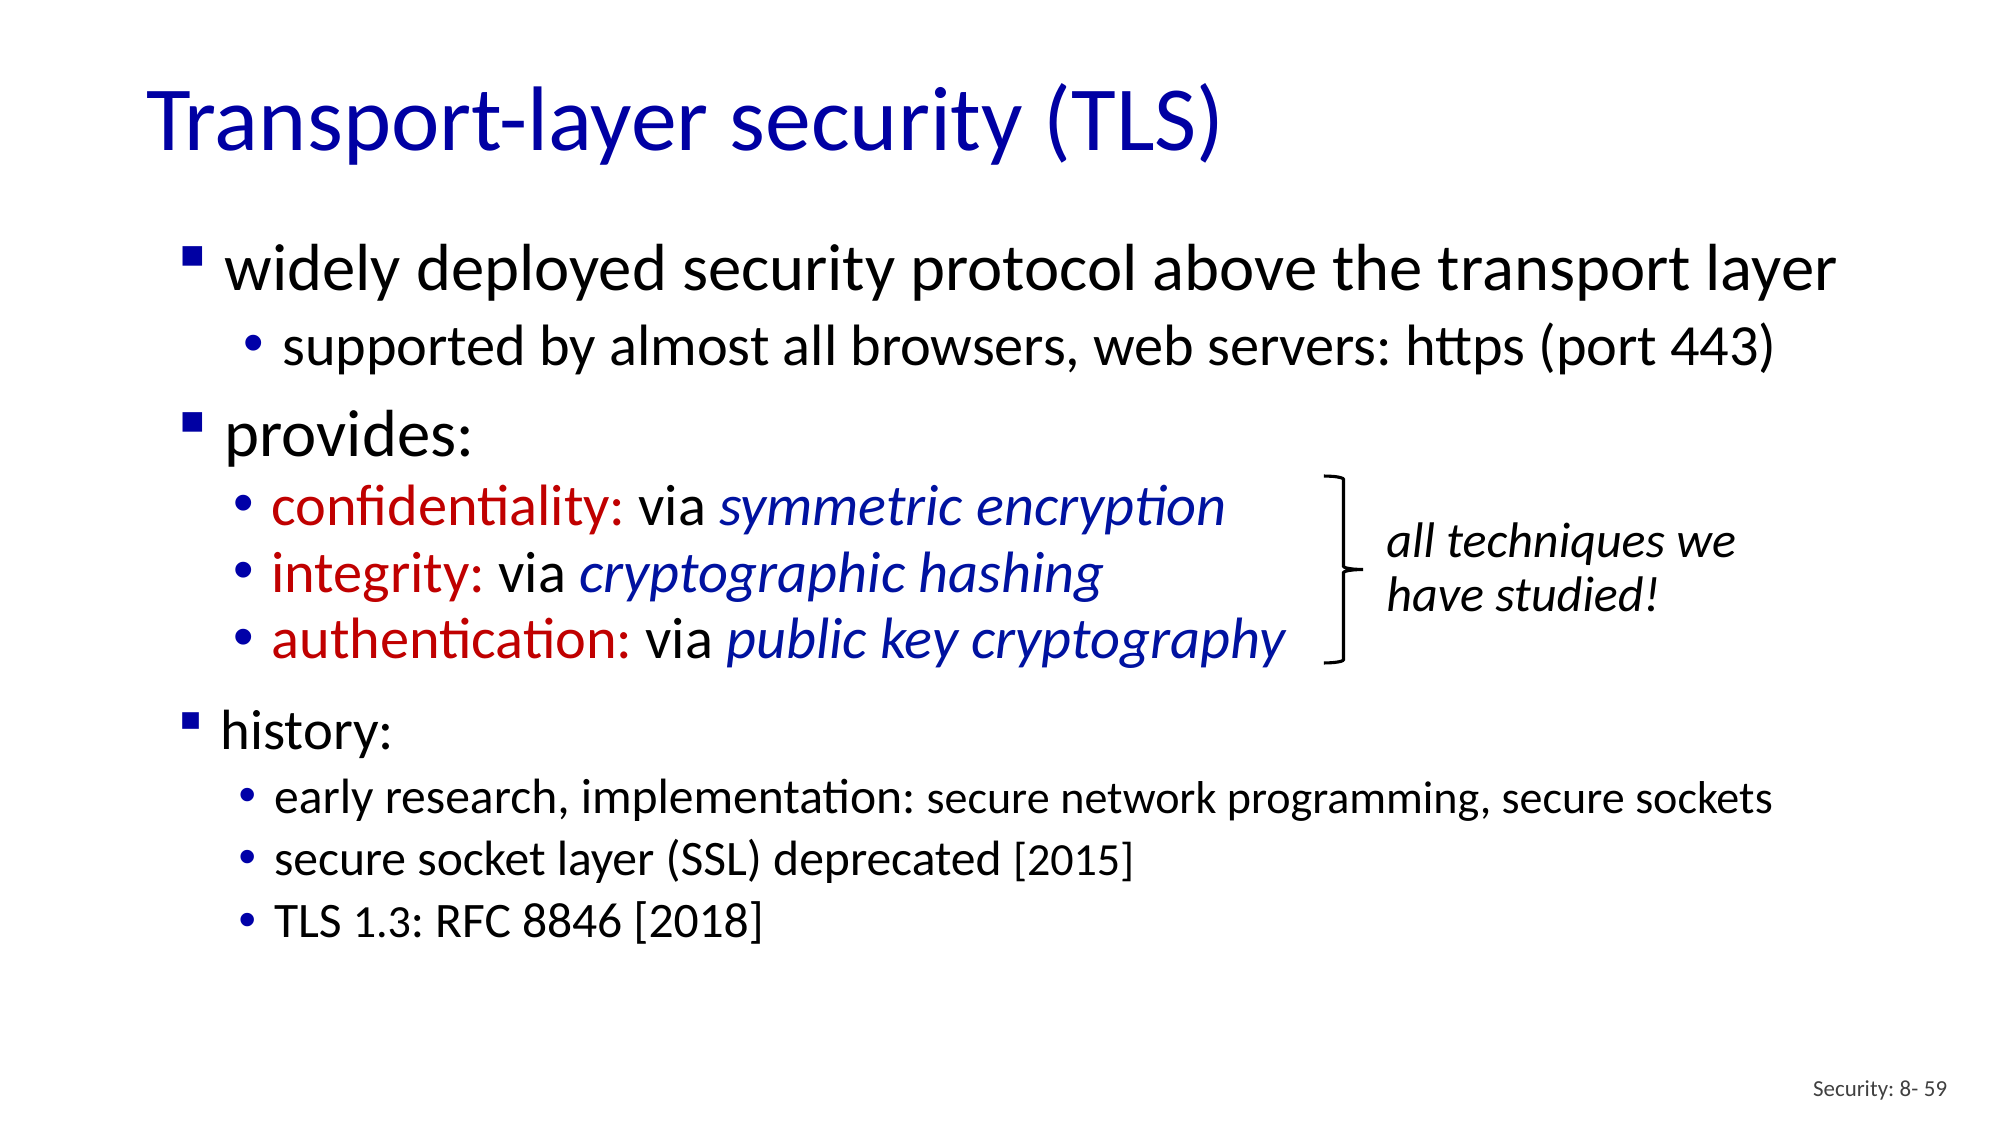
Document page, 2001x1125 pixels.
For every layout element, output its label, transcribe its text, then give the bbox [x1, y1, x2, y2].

slide_number Security: 8- 59 [1512, 1056, 1963, 1117]
title Transport-layer security (TLS) [131, 47, 1856, 195]
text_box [1323, 476, 1850, 663]
text_box history: early research, implementation: secure network programming, secure sockets secure socket layer (SSL) deprecated [2015] TLS 1.3: RFC 8846 [2018] [162, 693, 1948, 961]
text_box widely deployed security protocol above the transport layer supported by almost all browsers, web servers: https (port 443) provides: confidentiality: via symmetric encryption integrity: via cryptographic hashing authentication: via public key cryptography [162, 224, 1901, 693]
